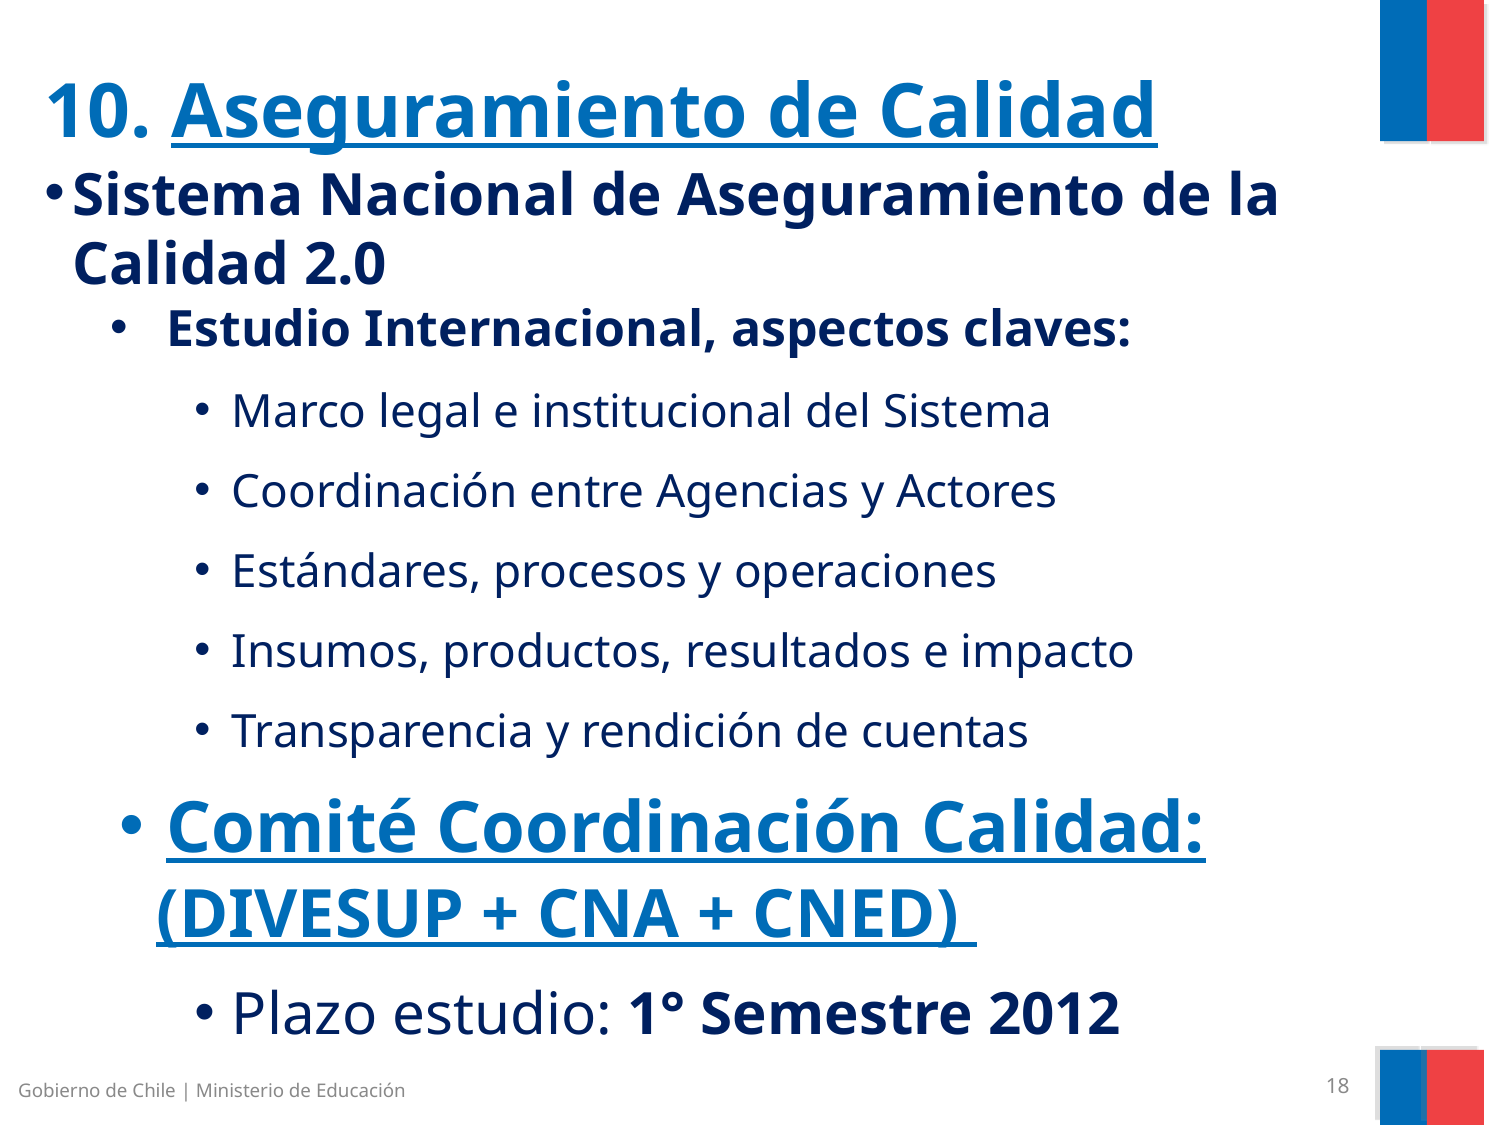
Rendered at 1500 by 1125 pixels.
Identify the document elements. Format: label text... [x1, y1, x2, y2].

slide_number 18 [1014, 1070, 1365, 1103]
list Sistema Nacional de Aseguramiento de la Calidad 2.0 Estudio Internacional, aspectos claves: Marco legal e institucional del Sistema Coordinación entre Agencias y Actores Estándares, procesos y operaciones Insumos, productos, resultados e impacto Transparencia y rendición de cuentas Comité Coordinación Calidad: (DIVESUP + CNA + CNED) Plazo estudio: 1° Semestre 2012 [29, 148, 1407, 1072]
footer Gobierno de Chile | Ministerio de Educación [3, 1070, 479, 1112]
title 10. Aseguramiento de Calidad [29, 54, 1500, 243]
